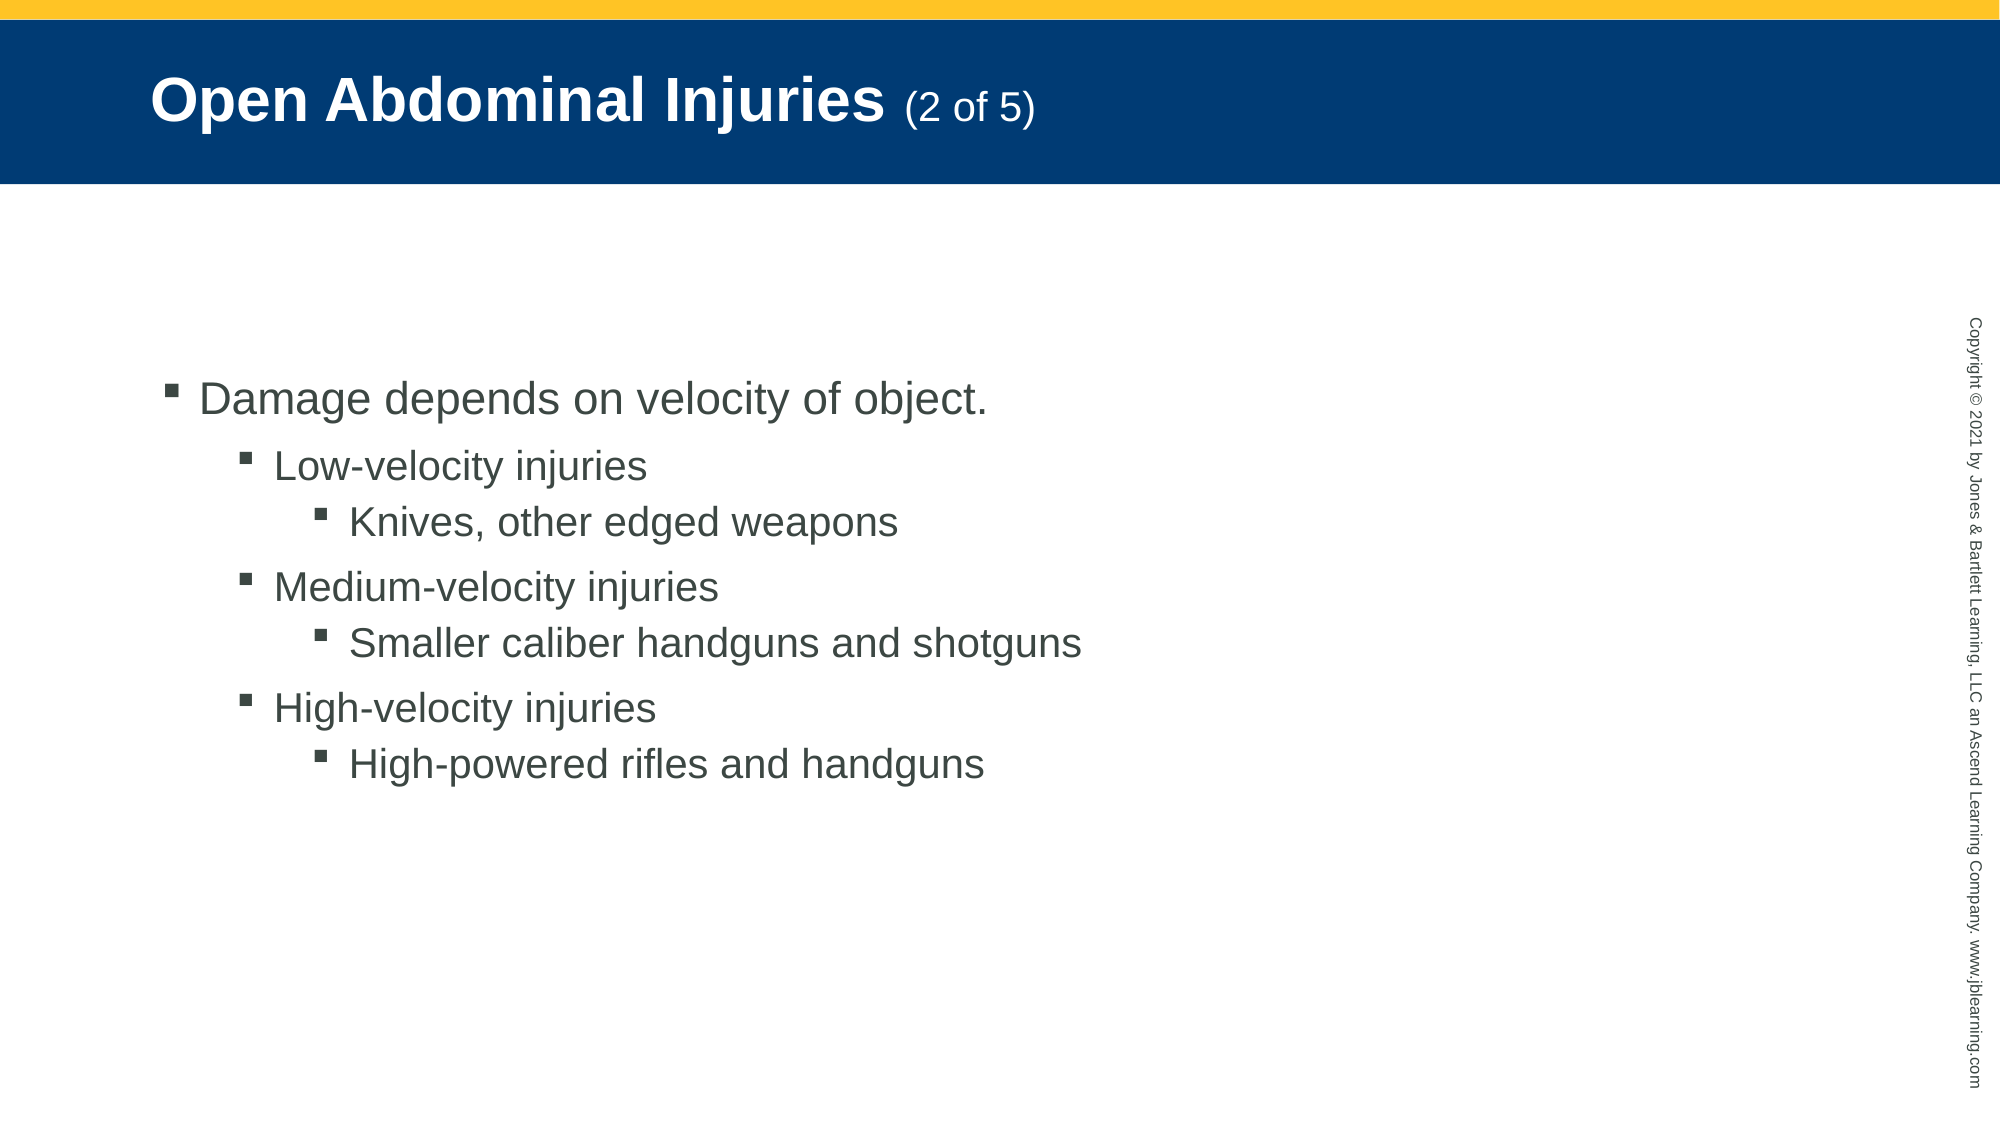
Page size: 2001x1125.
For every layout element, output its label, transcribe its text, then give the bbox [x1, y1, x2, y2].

title Open Abdominal Injuries (2 of 5) [0, 19, 2000, 185]
list Damage depends on velocity of object. Low-velocity injuries Knives, other edged weapons Medium-velocity injuries Smaller caliber handguns and shotguns High-velocity injuries High-powered rifles and handguns [146, 361, 1859, 1016]
